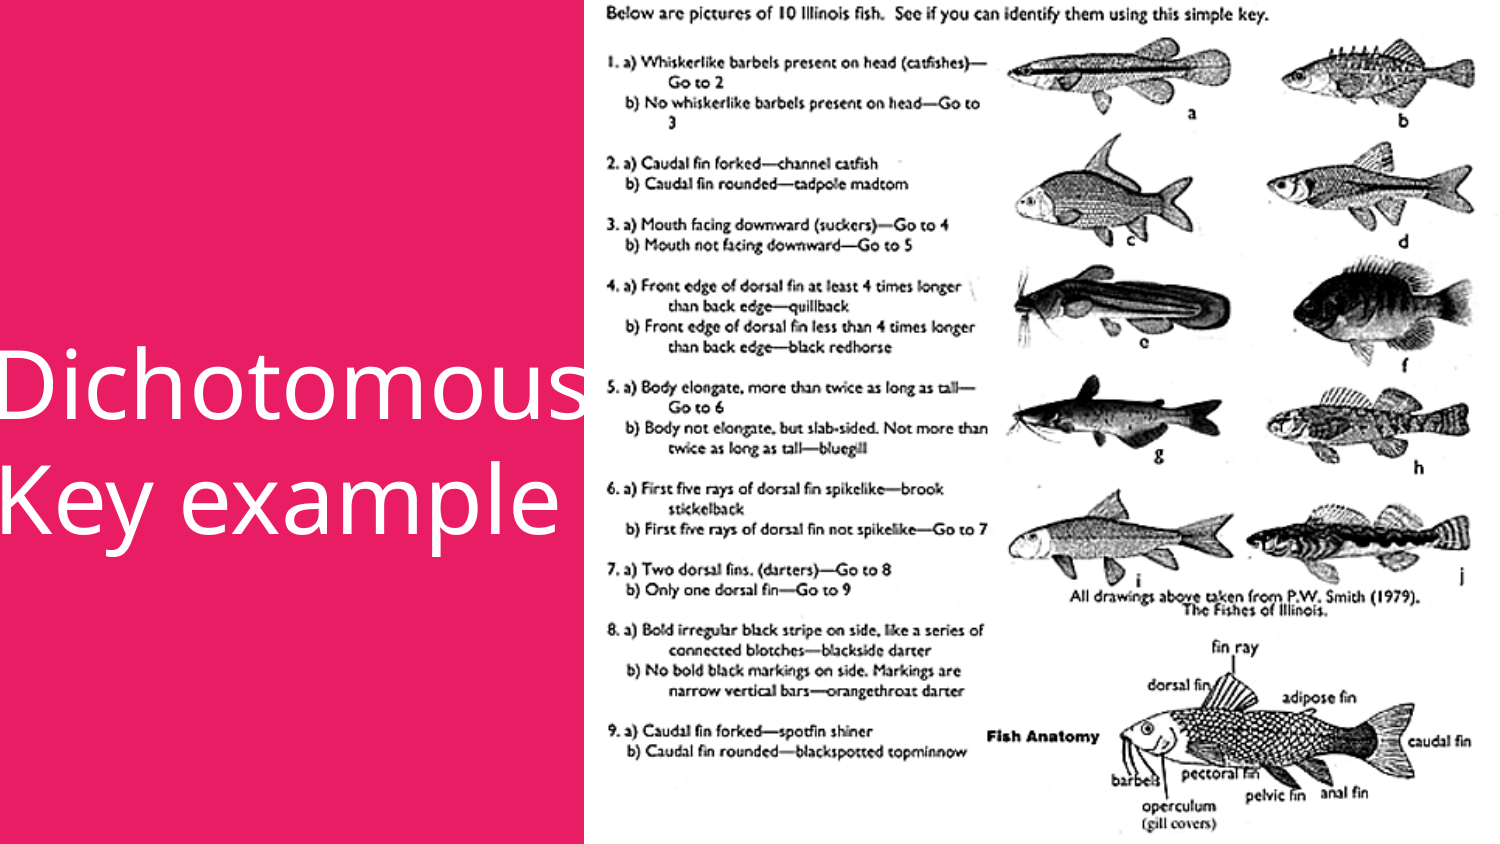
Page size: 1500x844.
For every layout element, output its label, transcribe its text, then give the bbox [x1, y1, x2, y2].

picture [584, 0, 1500, 844]
title Dichotomous Key example [0, 275, 579, 569]
